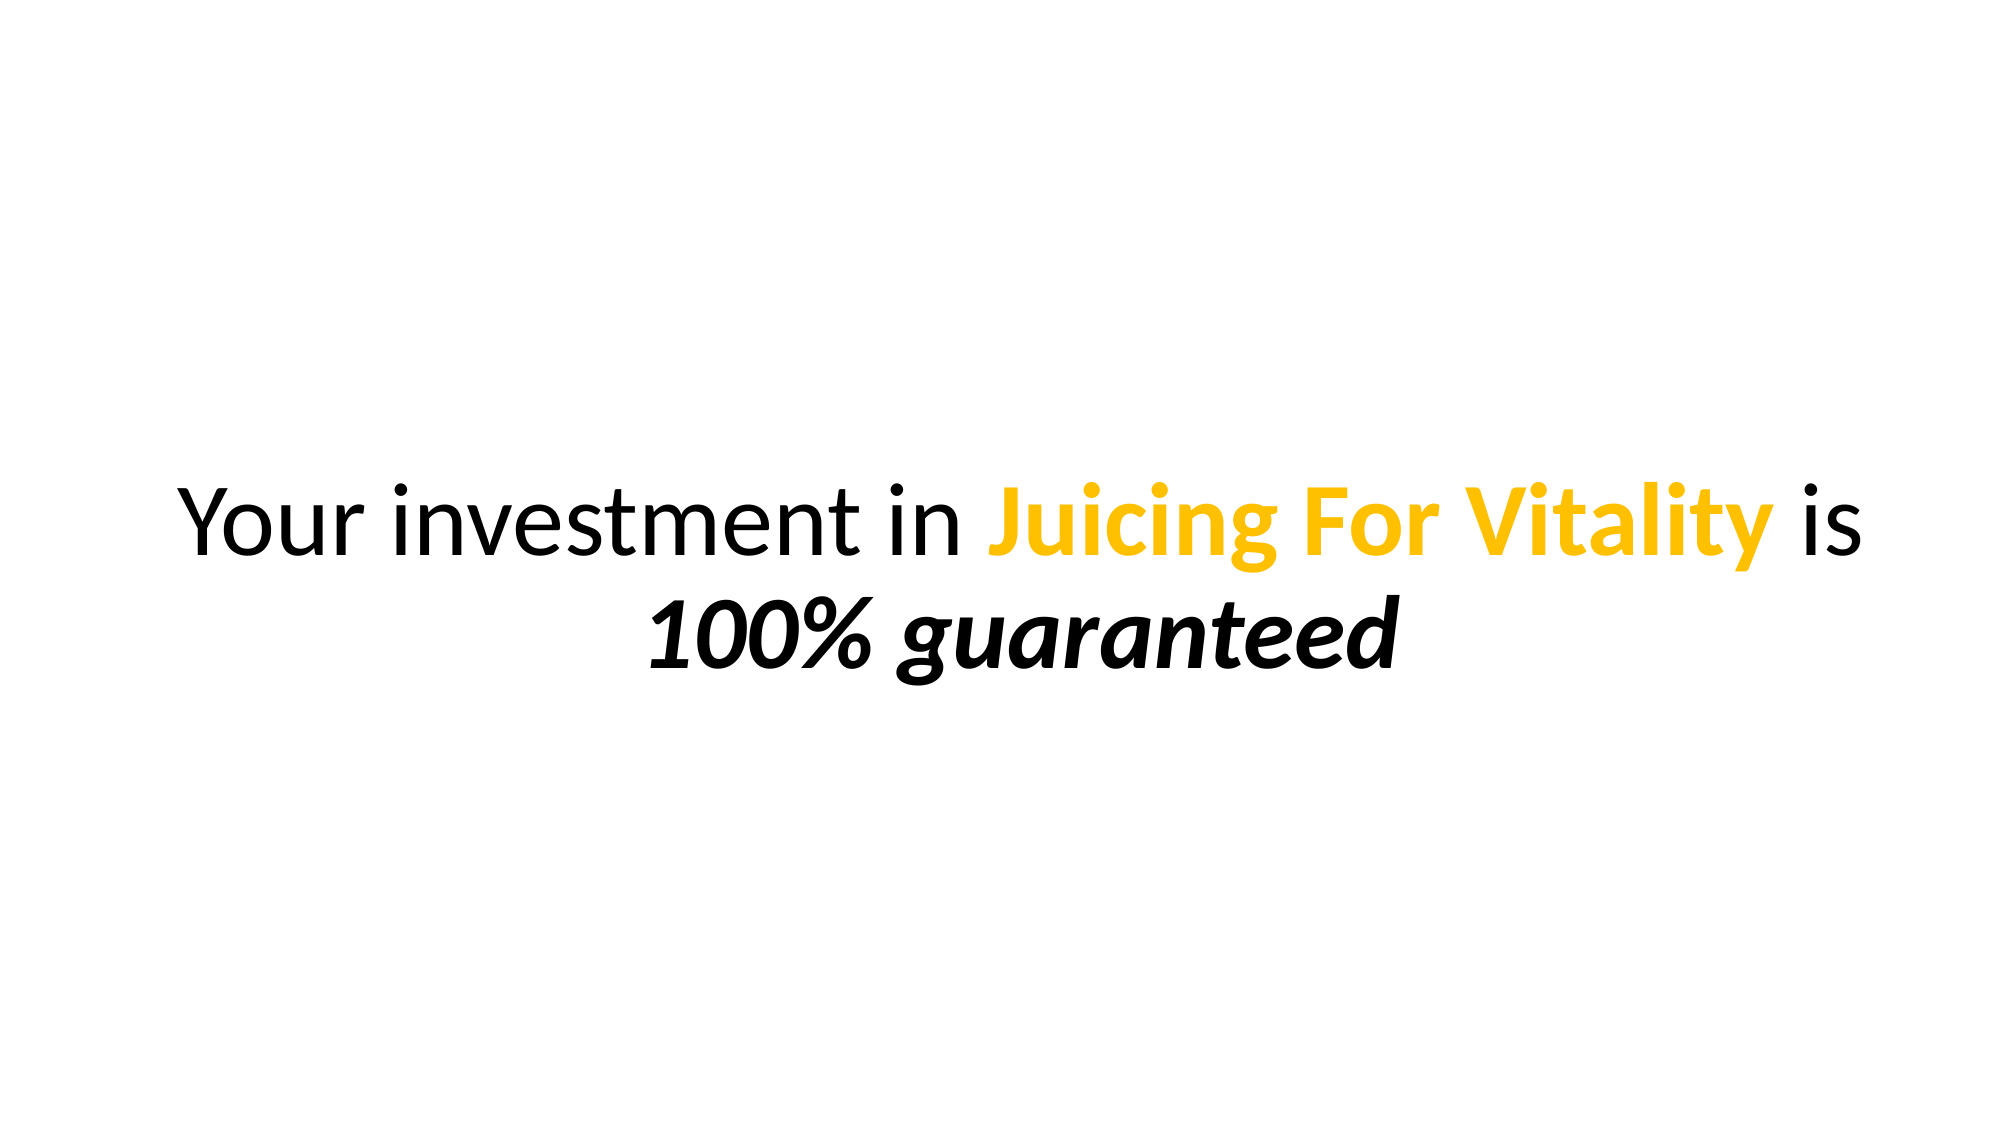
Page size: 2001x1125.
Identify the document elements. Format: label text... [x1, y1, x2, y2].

list Your investment in Juicing For Vitality is 100% guaranteed [93, 458, 1949, 1022]
